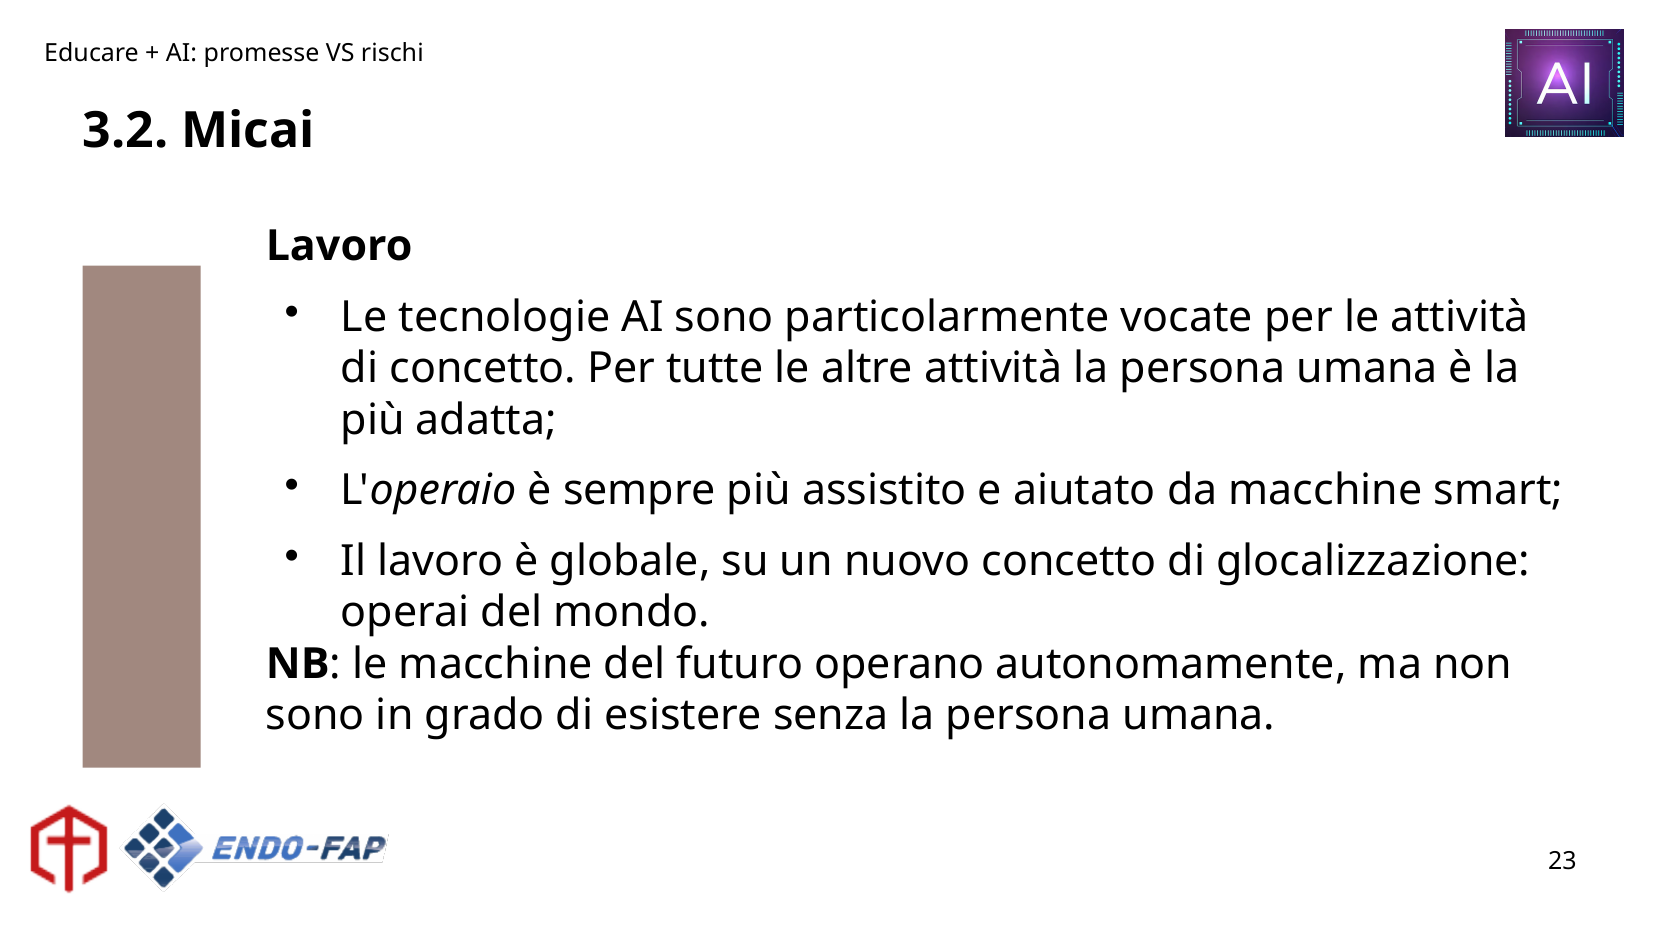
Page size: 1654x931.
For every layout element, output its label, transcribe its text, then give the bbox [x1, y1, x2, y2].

picture [1505, 29, 1624, 137]
picture [118, 803, 393, 892]
list Lavoro Le tecnologie AI sono particolarmente vocate per le attività di concetto. Per tutte le altre attività la persona umana è la più adatta; L'operaio è sempre più assistito e aiutato da macchine smart; Il lavoro è globale, su un nuovo concetto di glocalizzazione: operai del mondo. NB: le macchine del futuro operano autonomamente, ma non sono in grado di esistere senza la persona umana. [265, 217, 1571, 757]
picture [29, 803, 110, 896]
title 3.2. Micai [82, 82, 1571, 172]
